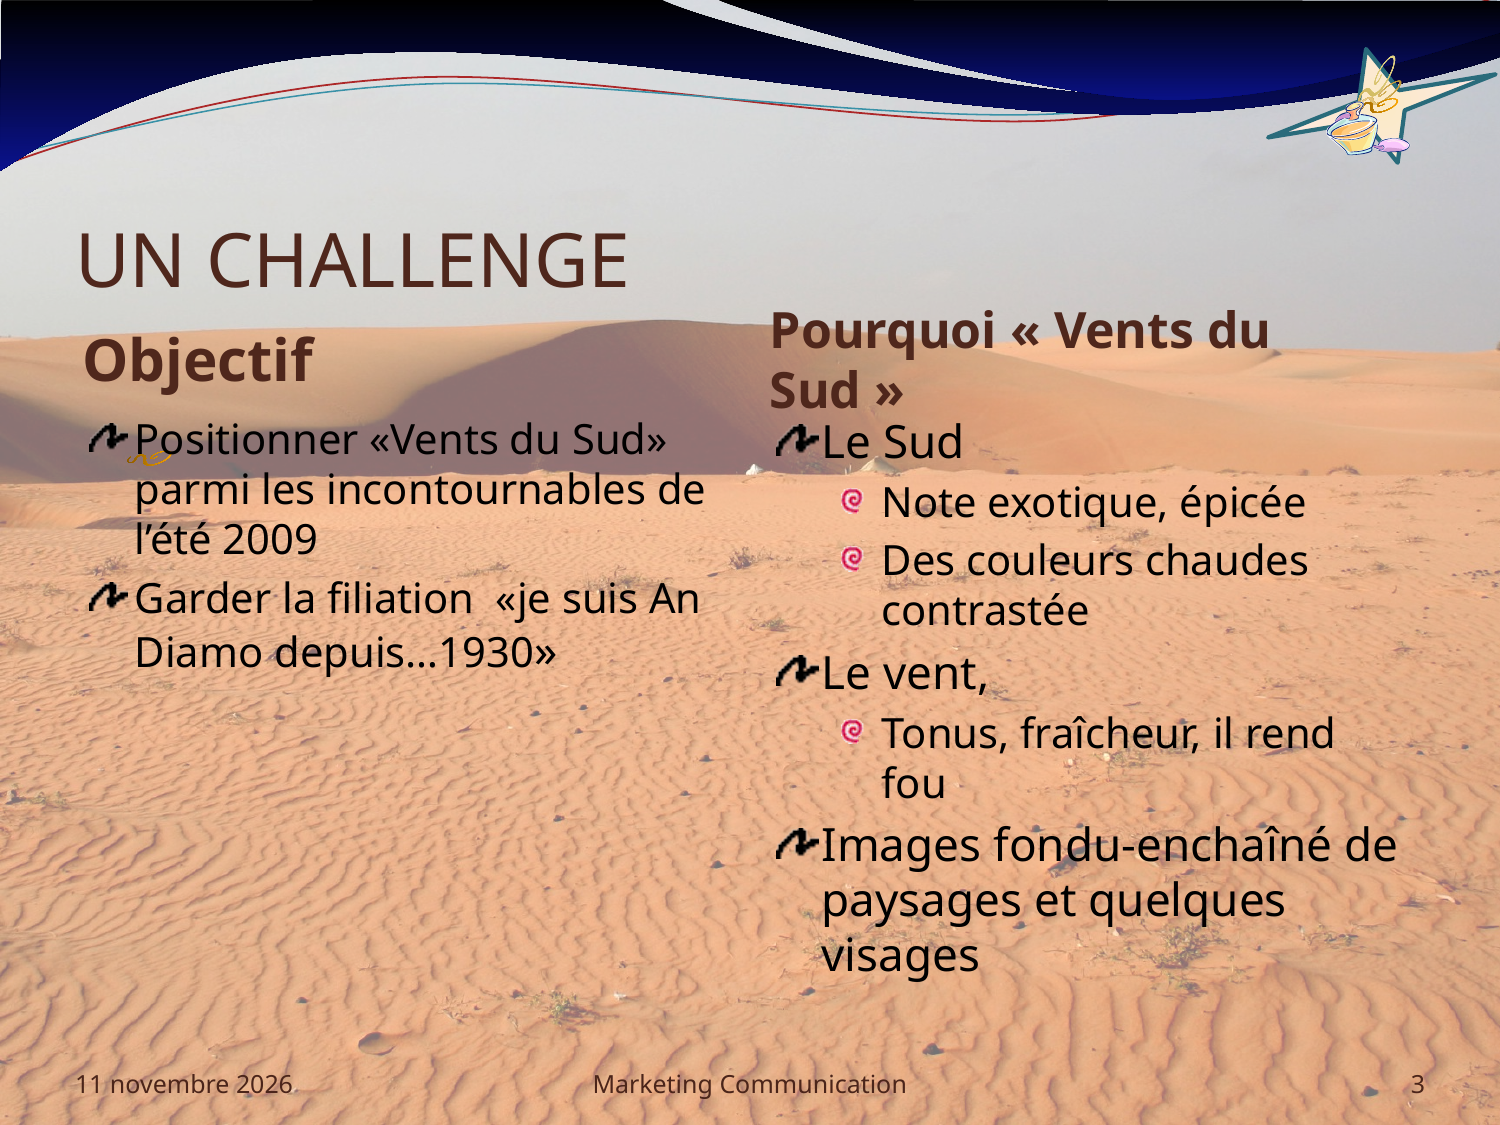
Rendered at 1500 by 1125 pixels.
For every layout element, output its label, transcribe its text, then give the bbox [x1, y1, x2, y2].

slide_number 3 [1299, 1042, 1425, 1103]
footer Marketing Communication [474, 1042, 1025, 1103]
list Le Sud Note exotique, épicée Des couleurs chaudes contrastée Le vent, Tonus, fraîcheur, il rend fou Images fondu-enchaîné de paysages et quelques visages [761, 412, 1425, 1044]
picture [776, 424, 819, 456]
picture [841, 488, 865, 514]
picture [841, 719, 865, 744]
picture [776, 655, 819, 686]
title Un challenge [75, 115, 1425, 303]
picture [776, 828, 819, 859]
slide_number mars 09 [75, 1042, 425, 1103]
picture [841, 546, 865, 572]
list Objectif [75, 304, 738, 412]
picture [89, 423, 128, 452]
picture [89, 582, 128, 611]
list Positionner «Vents du Sud» parmi les incontournables de l’été 2009 Garder la filiation «je suis An Diamo depuis…1930» [75, 412, 738, 704]
list Pourquoi « Vents du Sud » [761, 305, 1425, 412]
